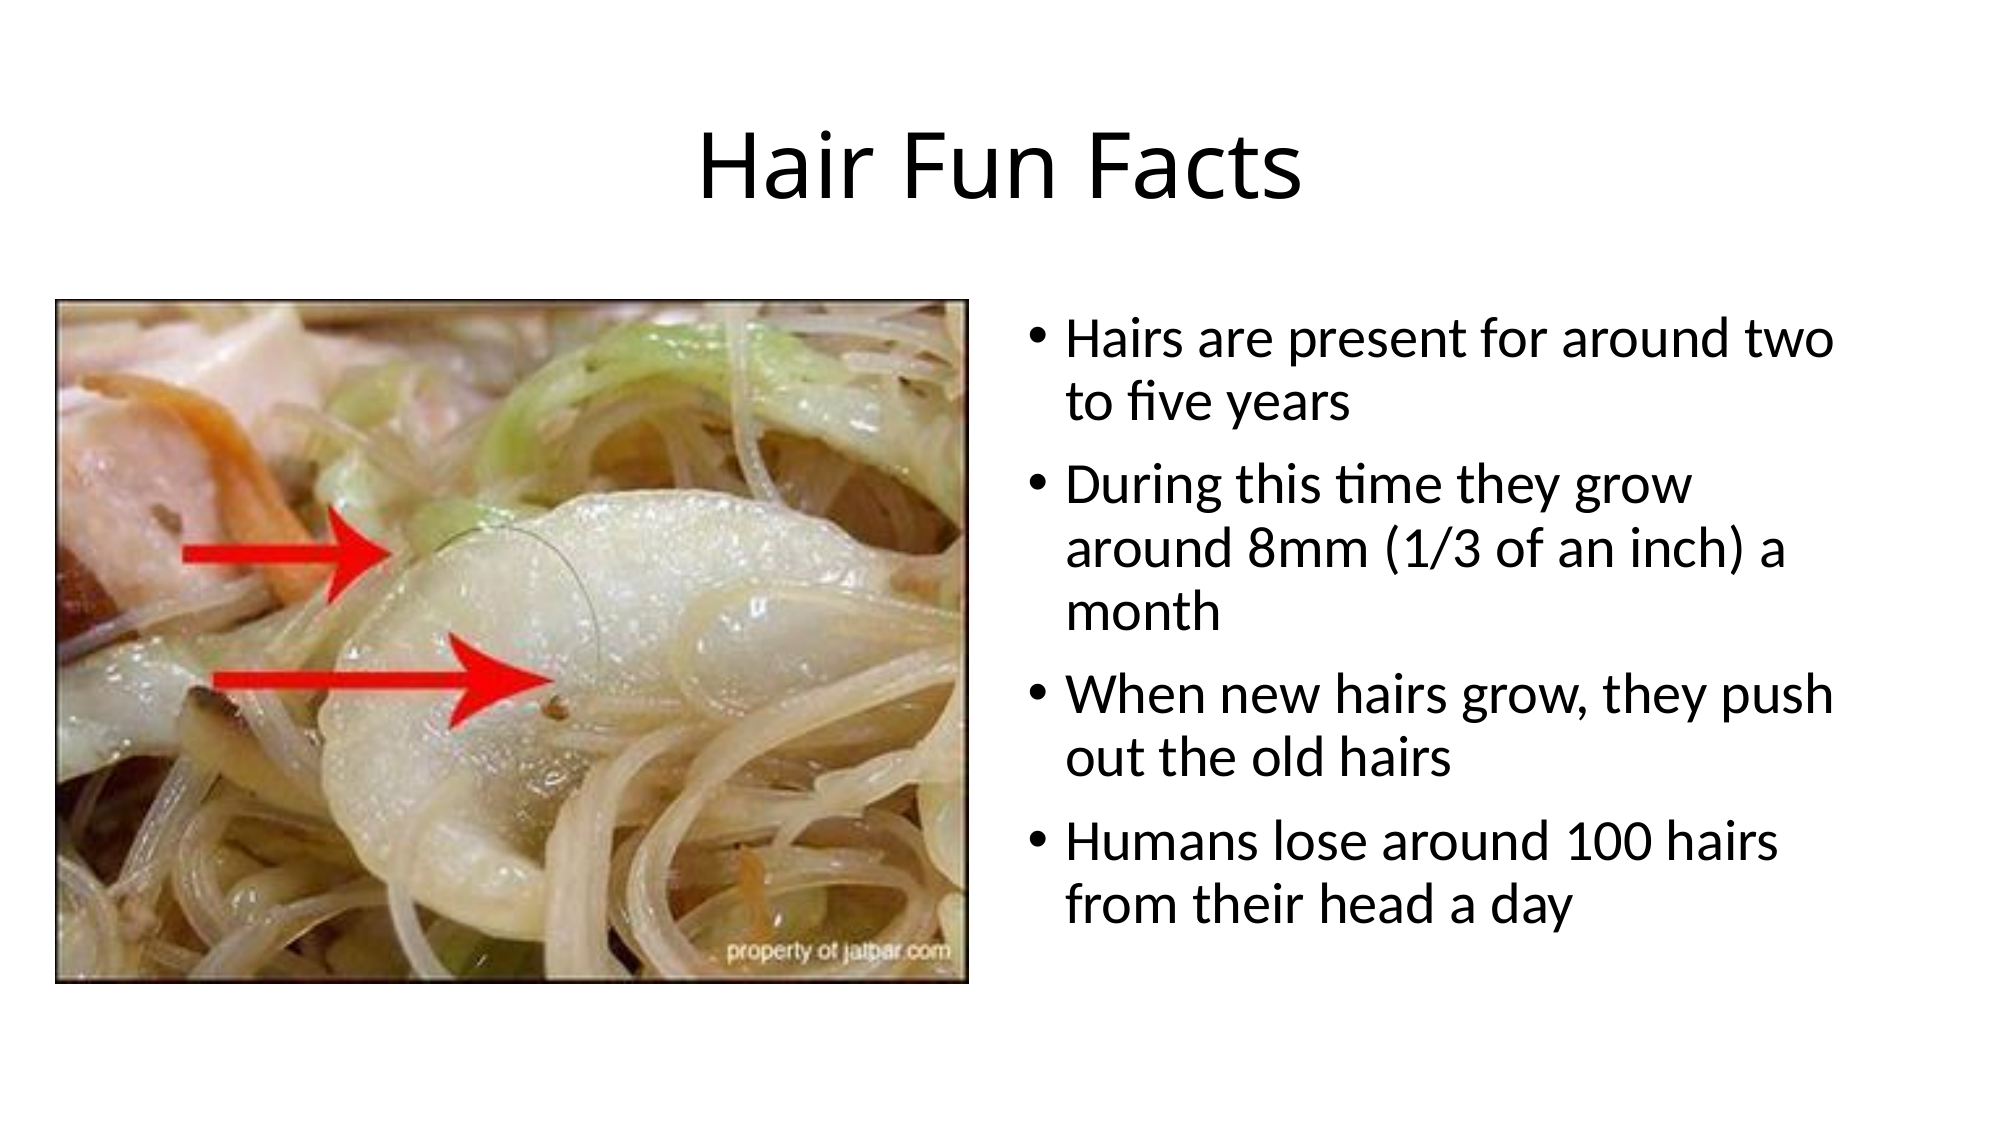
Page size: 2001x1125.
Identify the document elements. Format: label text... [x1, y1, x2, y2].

picture [55, 299, 969, 984]
list Hairs are present for around two to five years During this time they grow around 8mm (1/3 of an inch) a month When new hairs grow, they push out the old hairs Humans lose around 100 hairs from their head a day [1012, 299, 1863, 1014]
title Hair Fun Facts [137, 59, 1863, 278]
